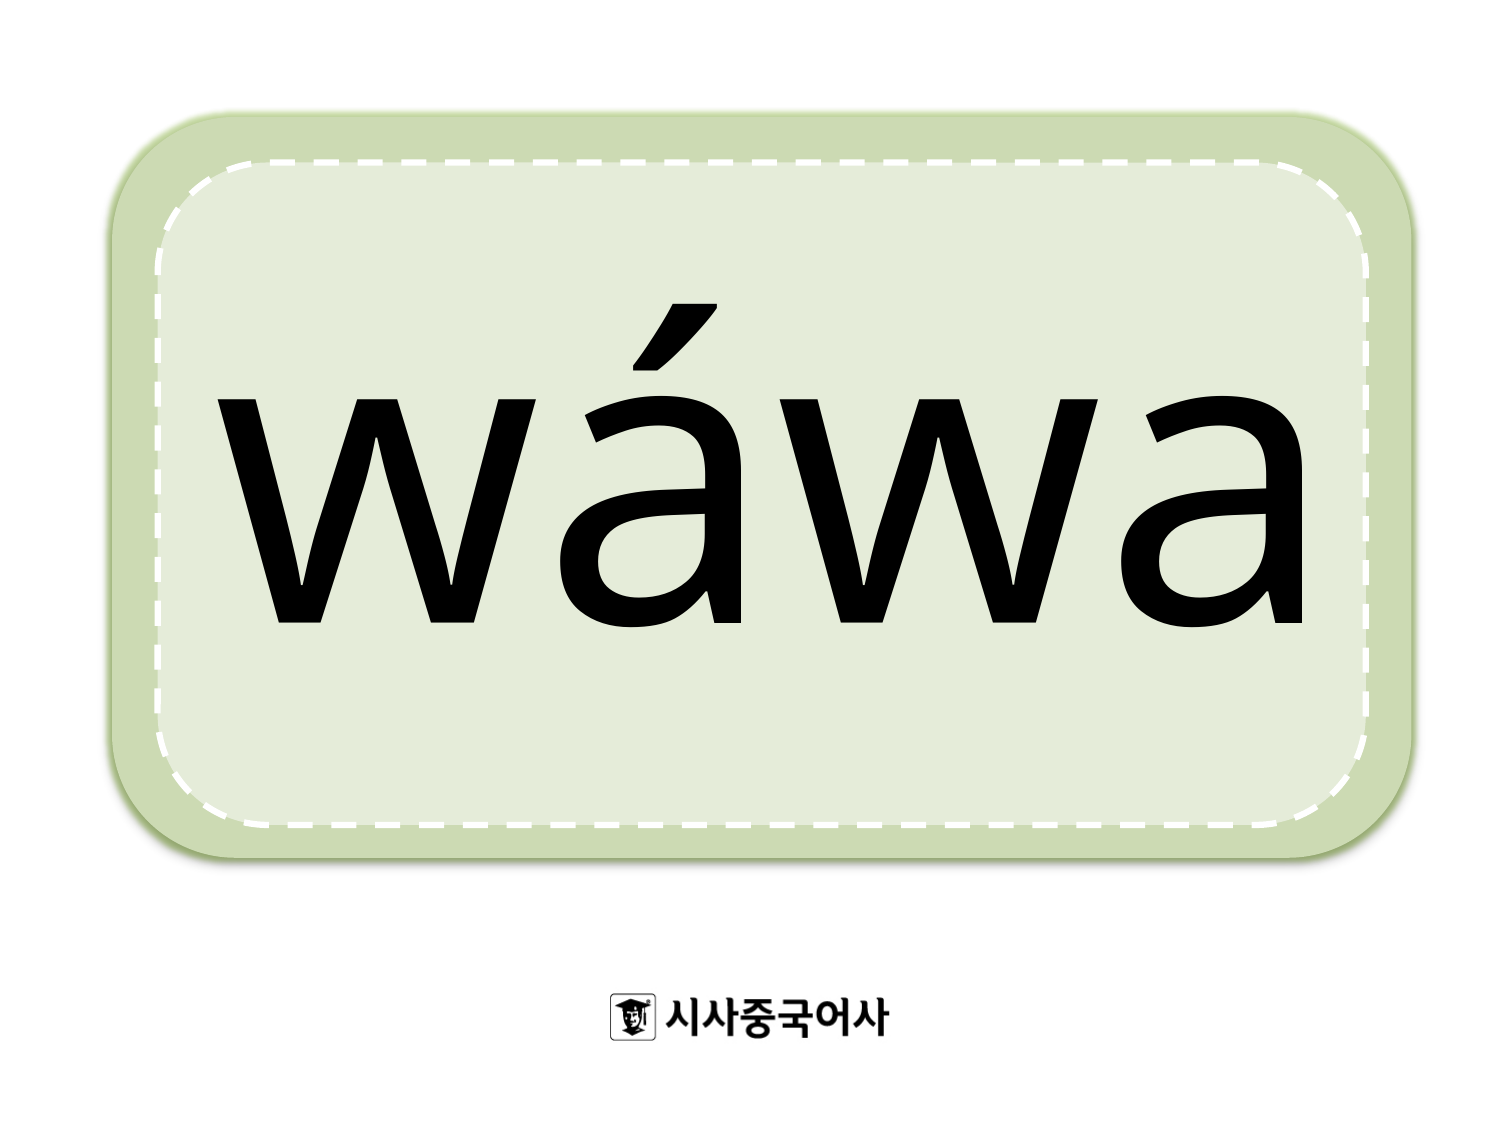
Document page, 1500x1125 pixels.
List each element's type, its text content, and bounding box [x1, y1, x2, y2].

picture [602, 987, 898, 1047]
text_box wáwa [171, 125, 1380, 788]
